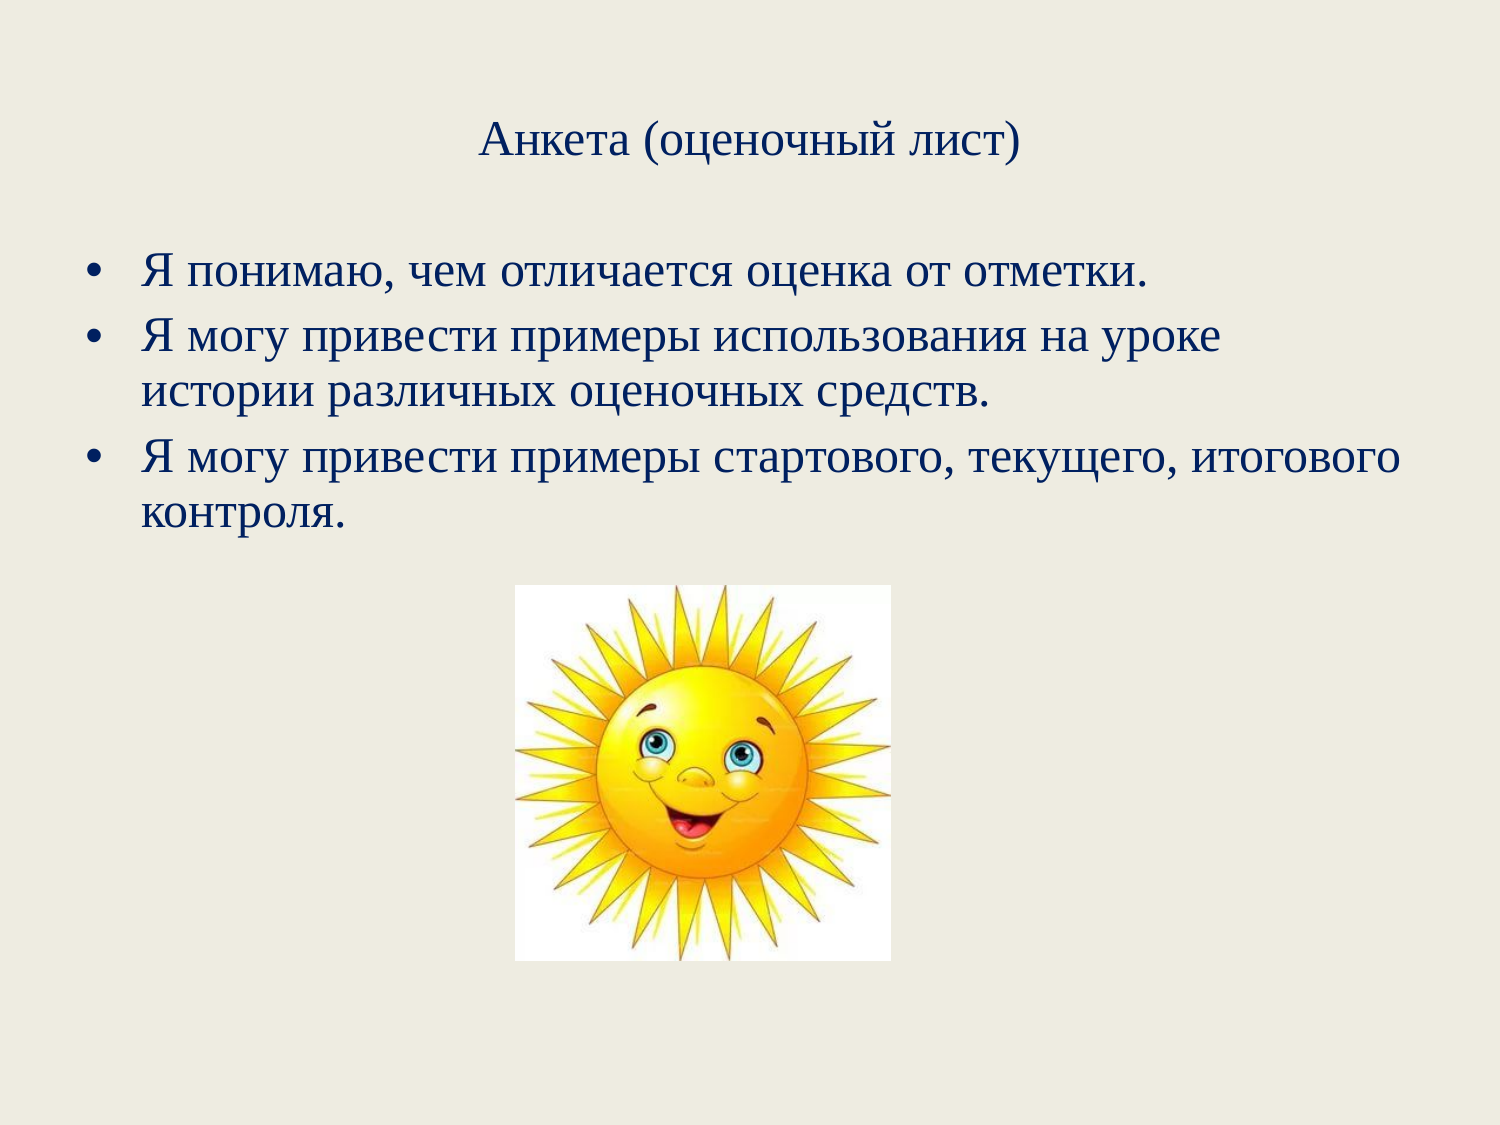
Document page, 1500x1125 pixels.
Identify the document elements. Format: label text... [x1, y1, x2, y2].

title Анкета (оценочный лист) [75, 45, 1425, 233]
picture [515, 585, 891, 962]
list Я понимаю, чем отличается оценка от отметки. Я могу привести примеры использования на уроке истории различных оценочных средств. Я могу привести примеры стартового, текущего, итогового контроля. [70, 234, 1421, 1055]
